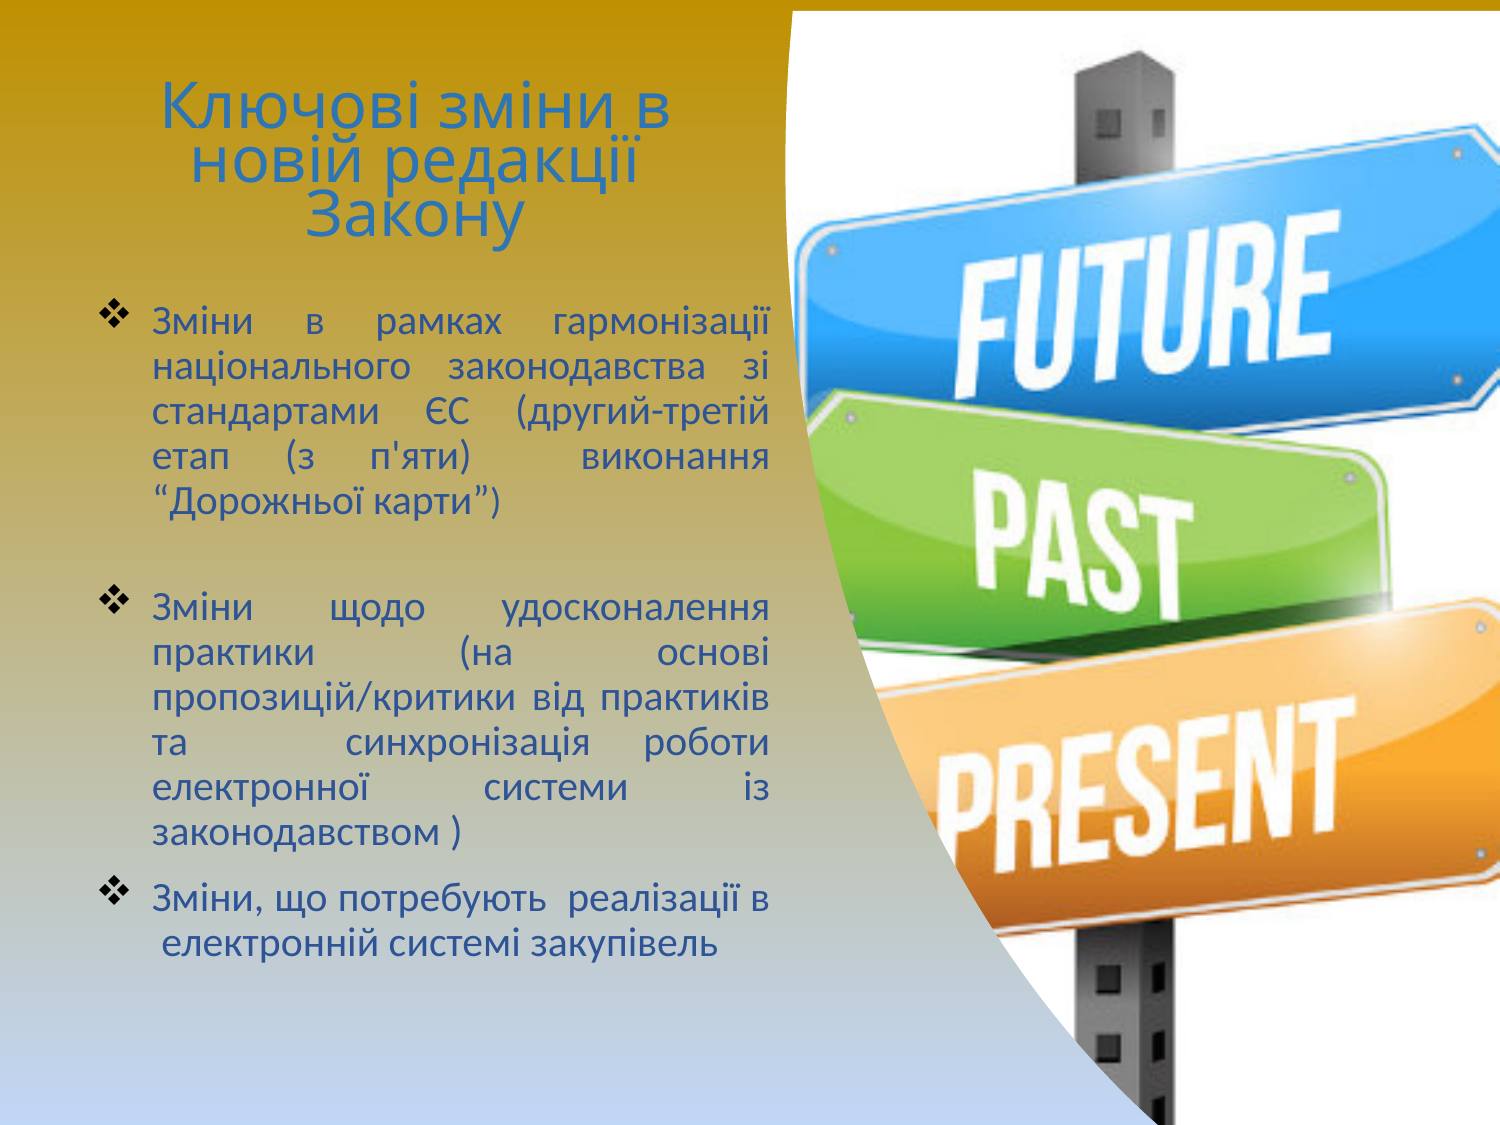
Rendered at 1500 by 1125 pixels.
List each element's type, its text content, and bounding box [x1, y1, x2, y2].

picture [785, 10, 1500, 1125]
list Зміни в рамках гармонізації національного законодавства зі стандартами ЄС (другий-третій етап (з п'яти) виконання “Дорожньої карти”) Зміни щодо удосконалення практики (на основі пропозицій/критики від практиків та синхронізація роботи електронної системи із законодавством ) Зміни, що потребують реалізації в електронній системі закупівель [80, 290, 780, 1094]
title Ключові зміни в новій редакції Закону [100, 54, 731, 290]
